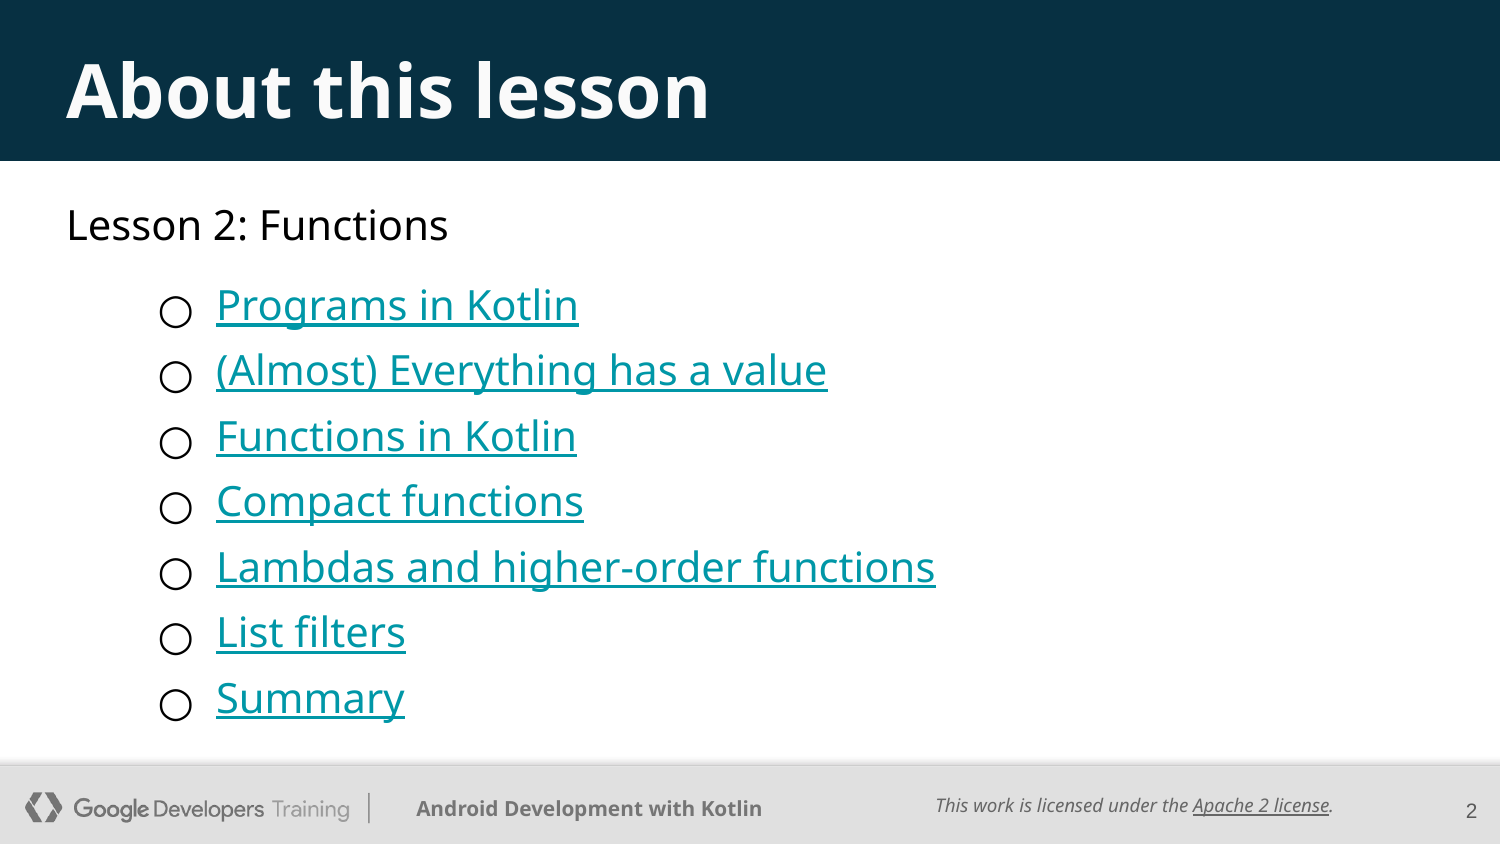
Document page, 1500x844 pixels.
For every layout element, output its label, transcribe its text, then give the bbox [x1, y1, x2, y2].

title About this lesson [51, 28, 1449, 122]
picture [0, 161, 1500, 844]
list Lesson 2: Functions Programs in Kotlin (Almost) Everything has a value Functions in Kotlin Compact functions Lambdas and higher-order functions List filters Summary [51, 176, 1029, 737]
slide_number ‹#› [1402, 777, 1493, 842]
